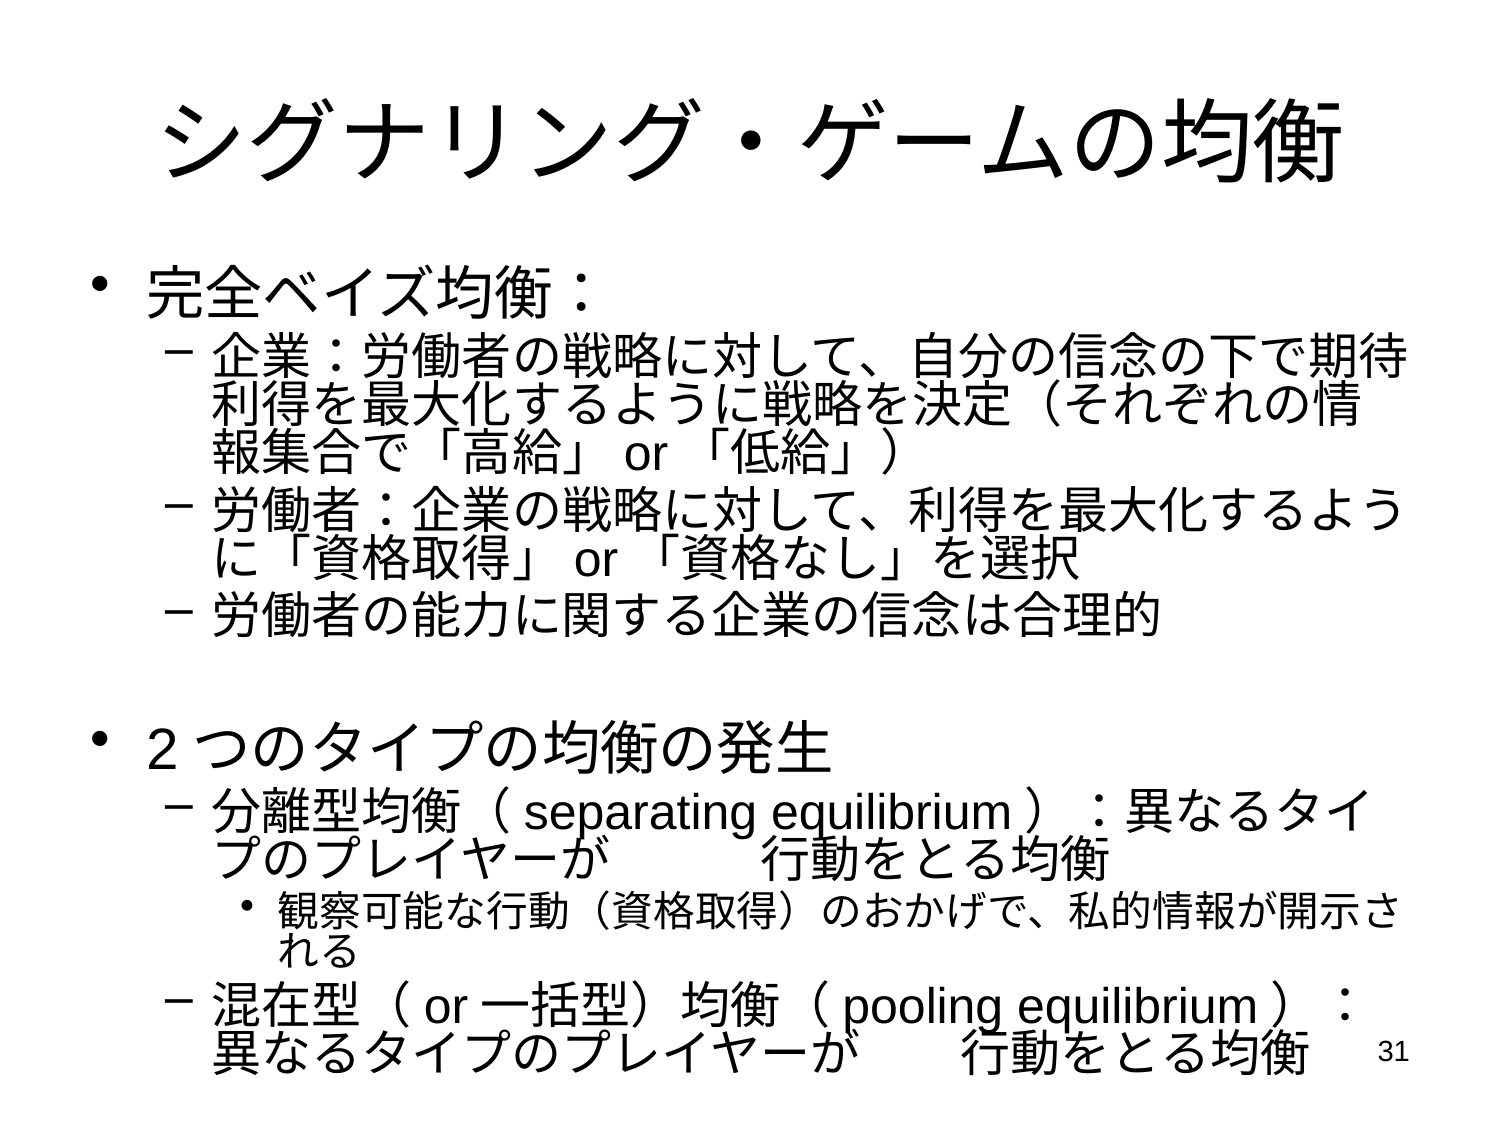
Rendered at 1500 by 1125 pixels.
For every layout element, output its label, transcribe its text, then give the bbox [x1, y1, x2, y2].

slide_number 31 [1074, 1024, 1426, 1103]
list 完全ベイズ均衡： 企業：労働者の戦略に対して、自分の信念の下で期待利得を最大化するように戦略を決定（それぞれの情報集合で「高給」or「低給」） 労働者：企業の戦略に対して、利得を最大化するように「資格取得」or「資格なし」を選択 労働者の能力に関する企業の信念は合理的 2つのタイプの均衡の発生 分離型均衡（separating equilibrium）：異なるタイプのプレイヤーが異なる行動をとる均衡 観察可能な行動（資格取得）のおかげで、私的情報が開示される 混在型（or一括型）均衡（pooling equilibrium）：異なるタイプのプレイヤーが同じ行動をとる均衡 [75, 262, 1425, 1088]
title シグナリング・ゲームの均衡 [75, 45, 1425, 233]
